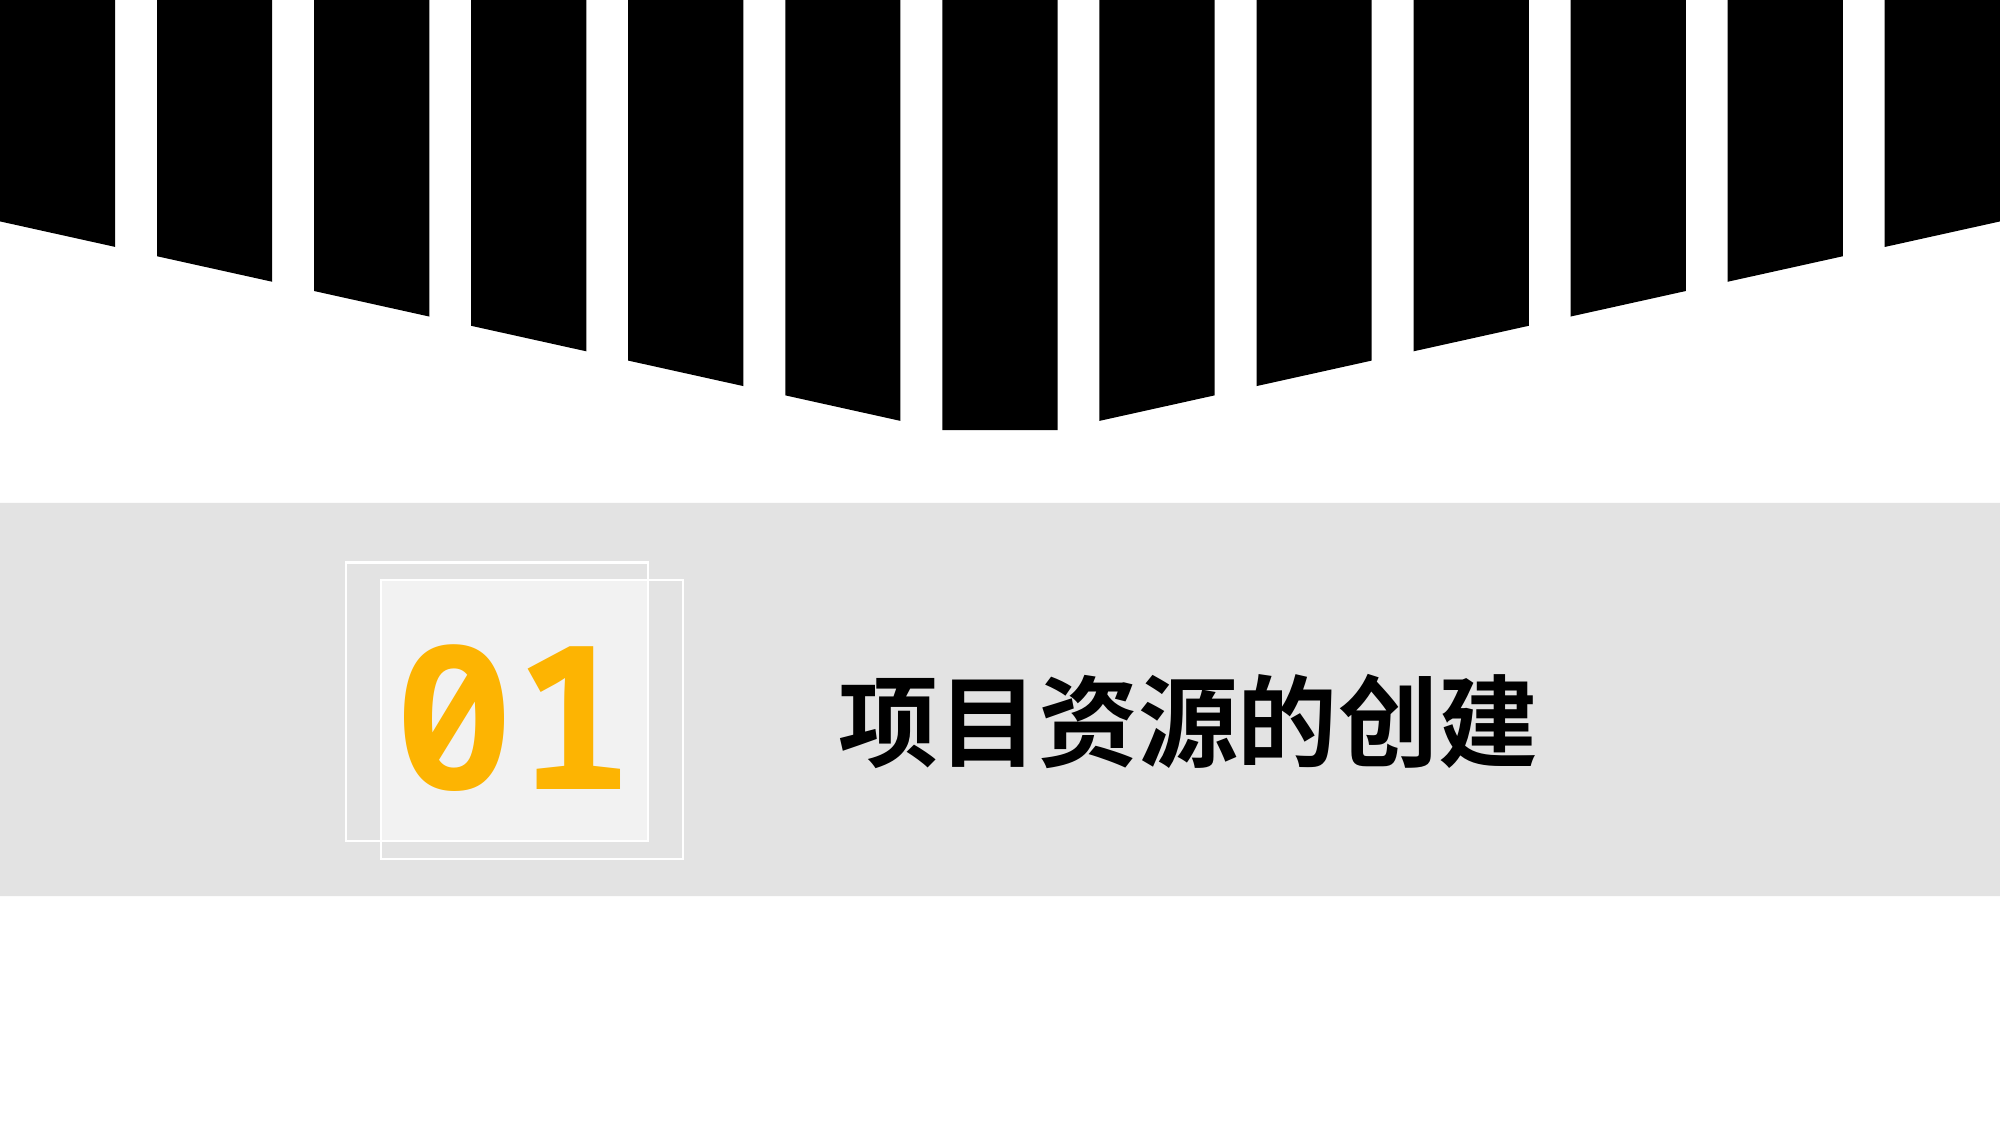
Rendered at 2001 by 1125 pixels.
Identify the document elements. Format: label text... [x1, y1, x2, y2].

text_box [345, 562, 684, 860]
text_box 项目资源的创建 [823, 651, 1554, 787]
